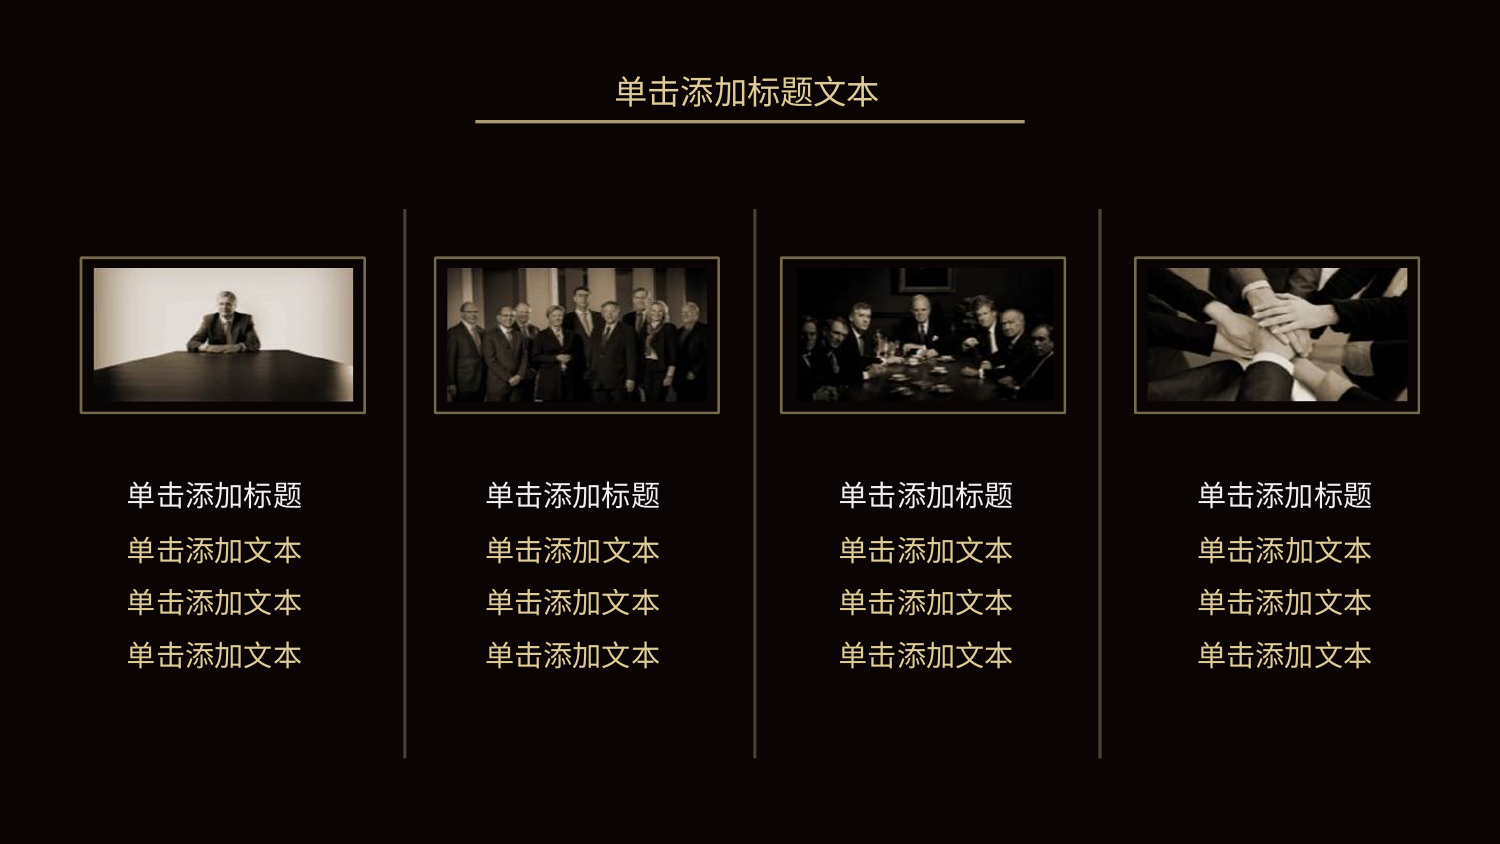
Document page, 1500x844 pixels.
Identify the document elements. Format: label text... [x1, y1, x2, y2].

text_box 单击添加标题 [823, 452, 1030, 507]
text_box 单击添加文本单击添加文本 单击添加文本 [823, 507, 1030, 680]
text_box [434, 257, 719, 414]
text_box 单击添加文本单击添加文本 单击添加文本 [1182, 507, 1388, 680]
text_box 单击添加文本单击添加文本 单击添加文本 [470, 507, 676, 680]
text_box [1135, 257, 1420, 414]
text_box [80, 257, 365, 414]
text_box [780, 257, 1066, 414]
text_box 单击添加标题文本 [599, 43, 745, 119]
text_box 单击添加标题 [1182, 452, 1388, 507]
text_box 单击添加文本单击添加文本 单击添加文本 [112, 507, 318, 680]
text_box 单击添加标题 [470, 452, 676, 507]
text_box 单击添加标题 [112, 452, 318, 507]
text_box 单击添加标题文本 [754, 43, 901, 119]
